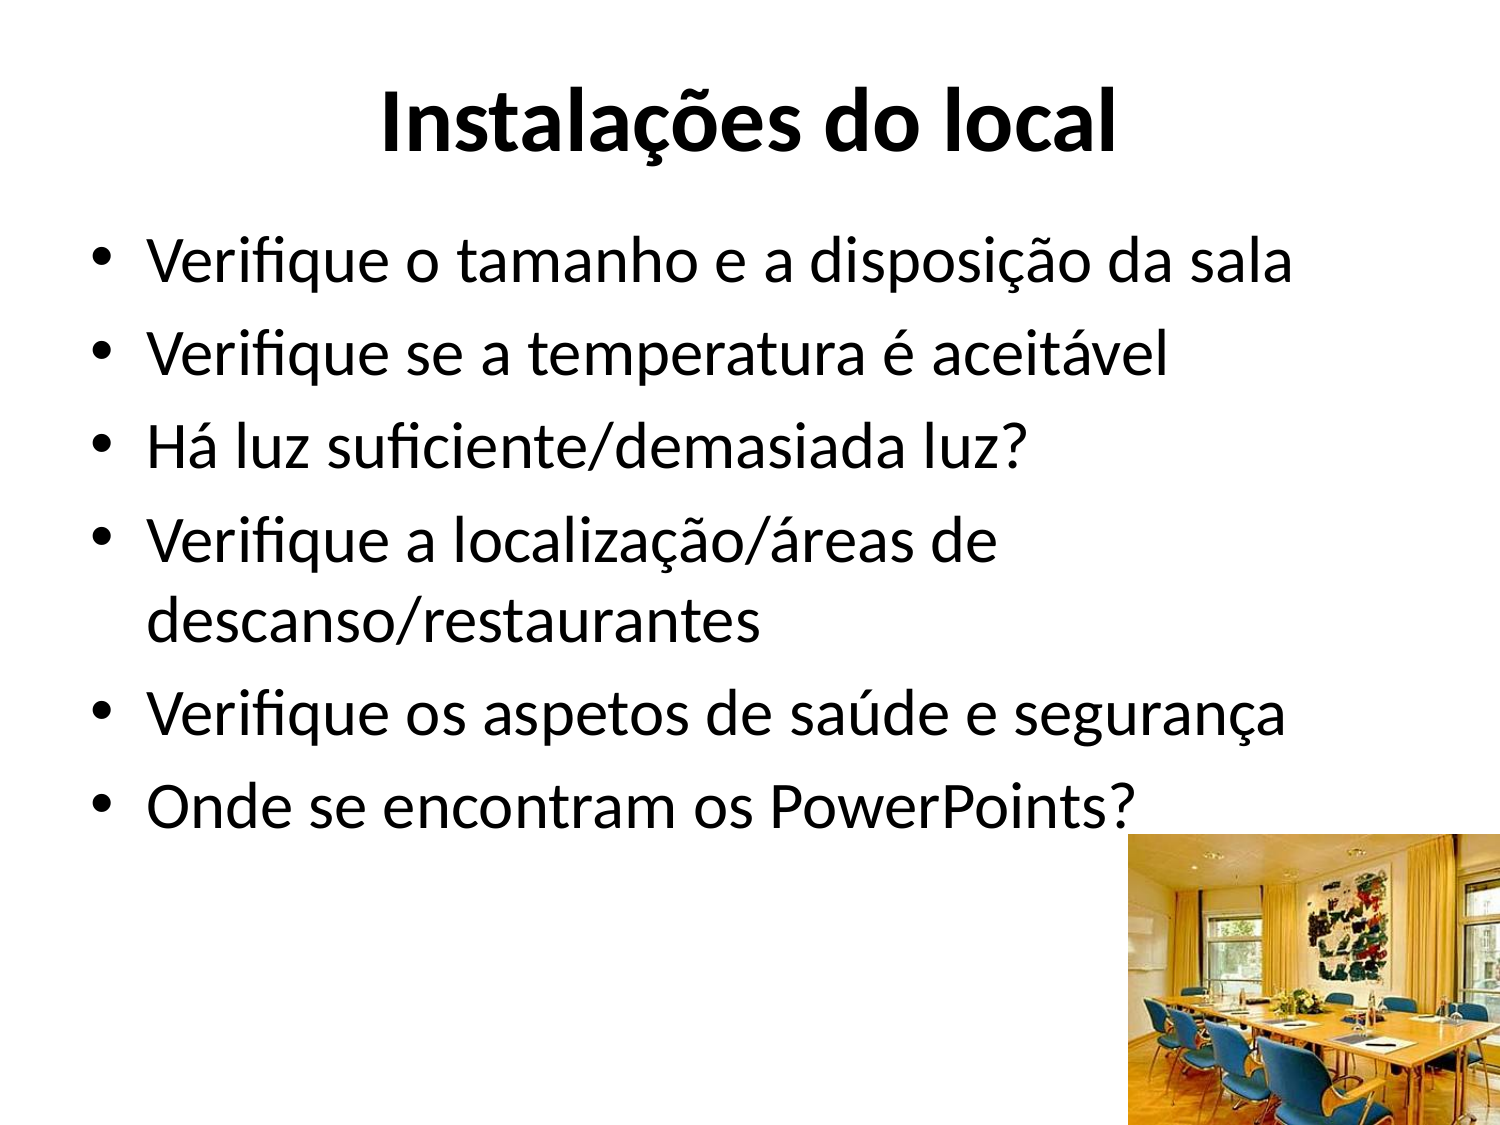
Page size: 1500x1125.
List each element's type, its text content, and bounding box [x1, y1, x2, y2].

picture [1128, 833, 1500, 1125]
title Instalações do local [74, 44, 1426, 185]
list Verifique o tamanho e a disposição da sala Verifique se a temperatura é aceitável Há luz suficiente/demasiada luz? Verifique a localização/áreas de descanso/restaurantes Verifique os aspetos de saúde e segurança Onde se encontram os PowerPoints? [74, 207, 1426, 1006]
